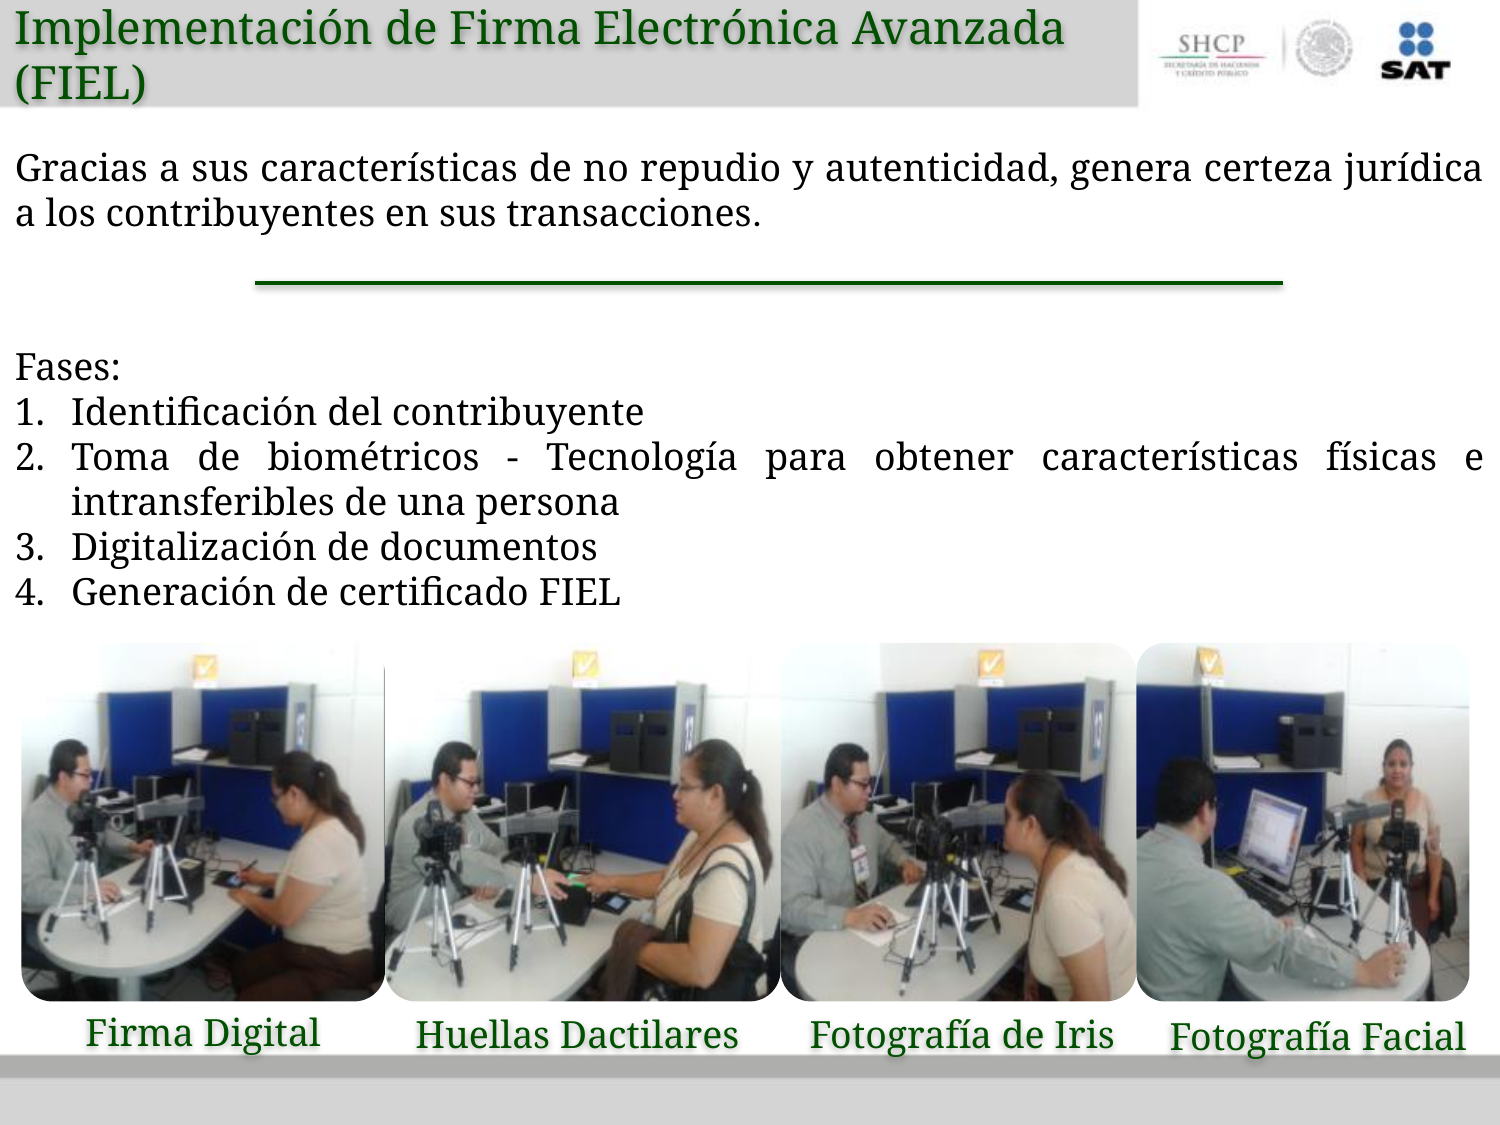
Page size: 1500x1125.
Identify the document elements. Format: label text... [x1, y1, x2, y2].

text_box Fases: Identificación del contribuyente Toma de biométricos - Tecnología para obtener características físicas e intransferibles de una persona Digitalización de documentos Generación de certificado FIEL [0, 335, 1500, 621]
picture [0, 241, 1500, 335]
picture [0, 621, 1500, 1125]
picture [0, 0, 1500, 136]
text_box Gracias a sus características de no repudio y autenticidad, genera certeza jurídica a los contribuyentes en sus transacciones. [0, 136, 1500, 241]
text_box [21, 642, 1500, 1066]
text_box Implementación de Firma Electrónica Avanzada (FIEL) [0, 0, 1123, 108]
